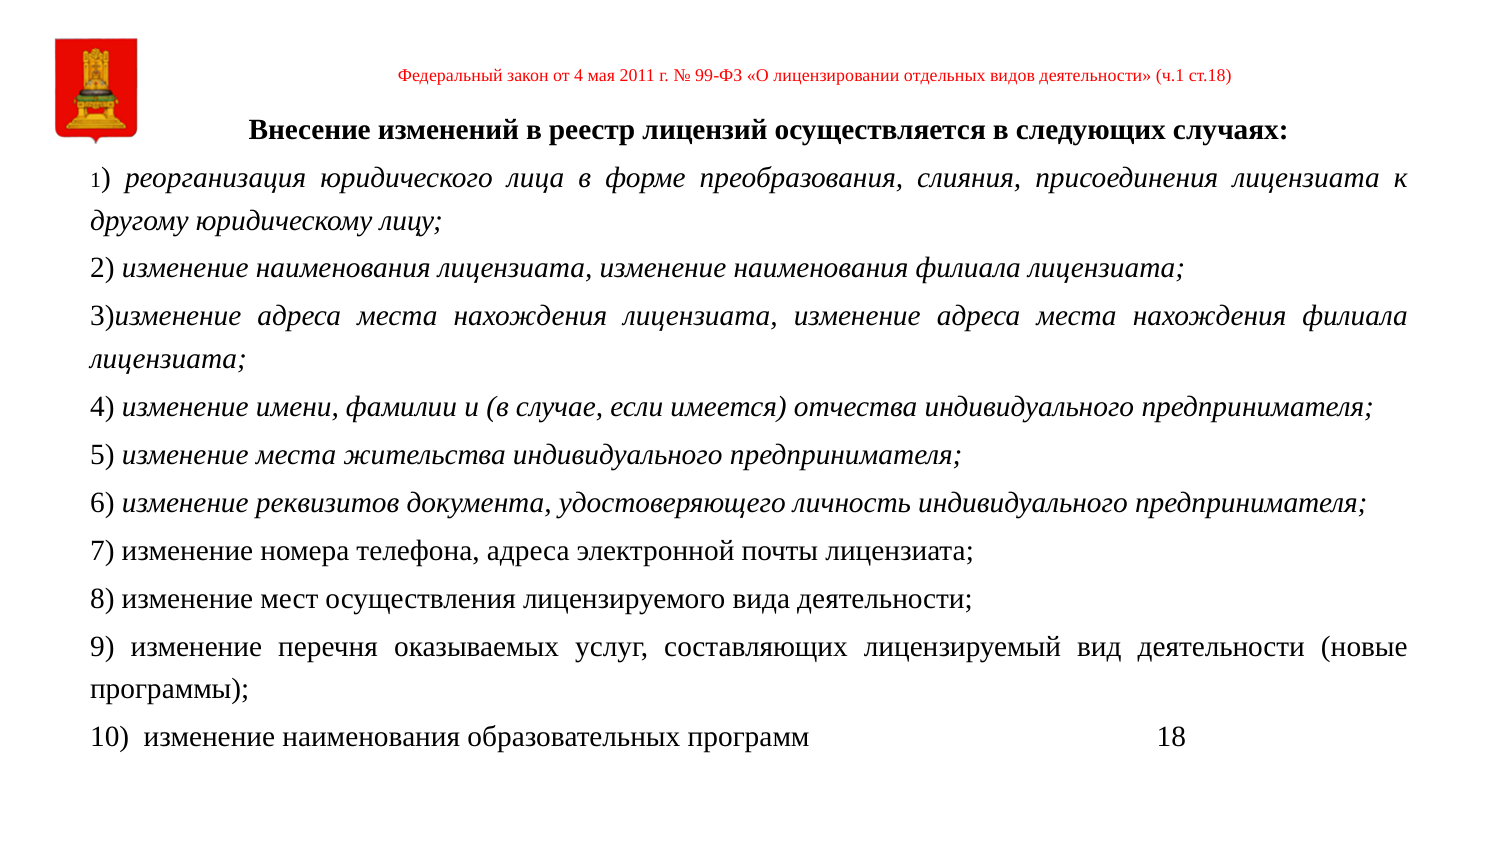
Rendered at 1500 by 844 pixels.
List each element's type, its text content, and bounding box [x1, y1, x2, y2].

picture [52, 33, 143, 150]
title Федеральный закон от 4 мая 2011 г. № 99-ФЗ «О лицензировании отдельных видов деятельности» (ч.1 ст.18) [206, 33, 1425, 102]
list Внесение изменений в реестр лицензий осуществляется в следующих случаях: 1) реорганизация юридического лица в форме преобразования, слияния, присоединения лицензиата к другому юридическому лицу; 2) изменение наименования лицензиата, изменение наименования филиала лицензиата; 3)изменение адреса места нахождения лицензиата, изменение адреса места нахождения филиала лицензиата; 4) изменение имени, фамилии и (в случае, если имеется) отчества индивидуального предпринимателя; 5) изменение места жительства индивидуального предпринимателя; 6) изменение реквизитов документа, удостоверяющего личность индивидуального предпринимателя; 7) изменение номера телефона, адреса электронной почты лицензиата; 8) изменение мест осуществления лицензируемого вида деятельности; 9) изменение перечня оказываемых услуг, составляющих лицензируемый вид деятельности (новые программы); 10) изменение наименования образовательных программ 18 [75, 102, 1425, 800]
